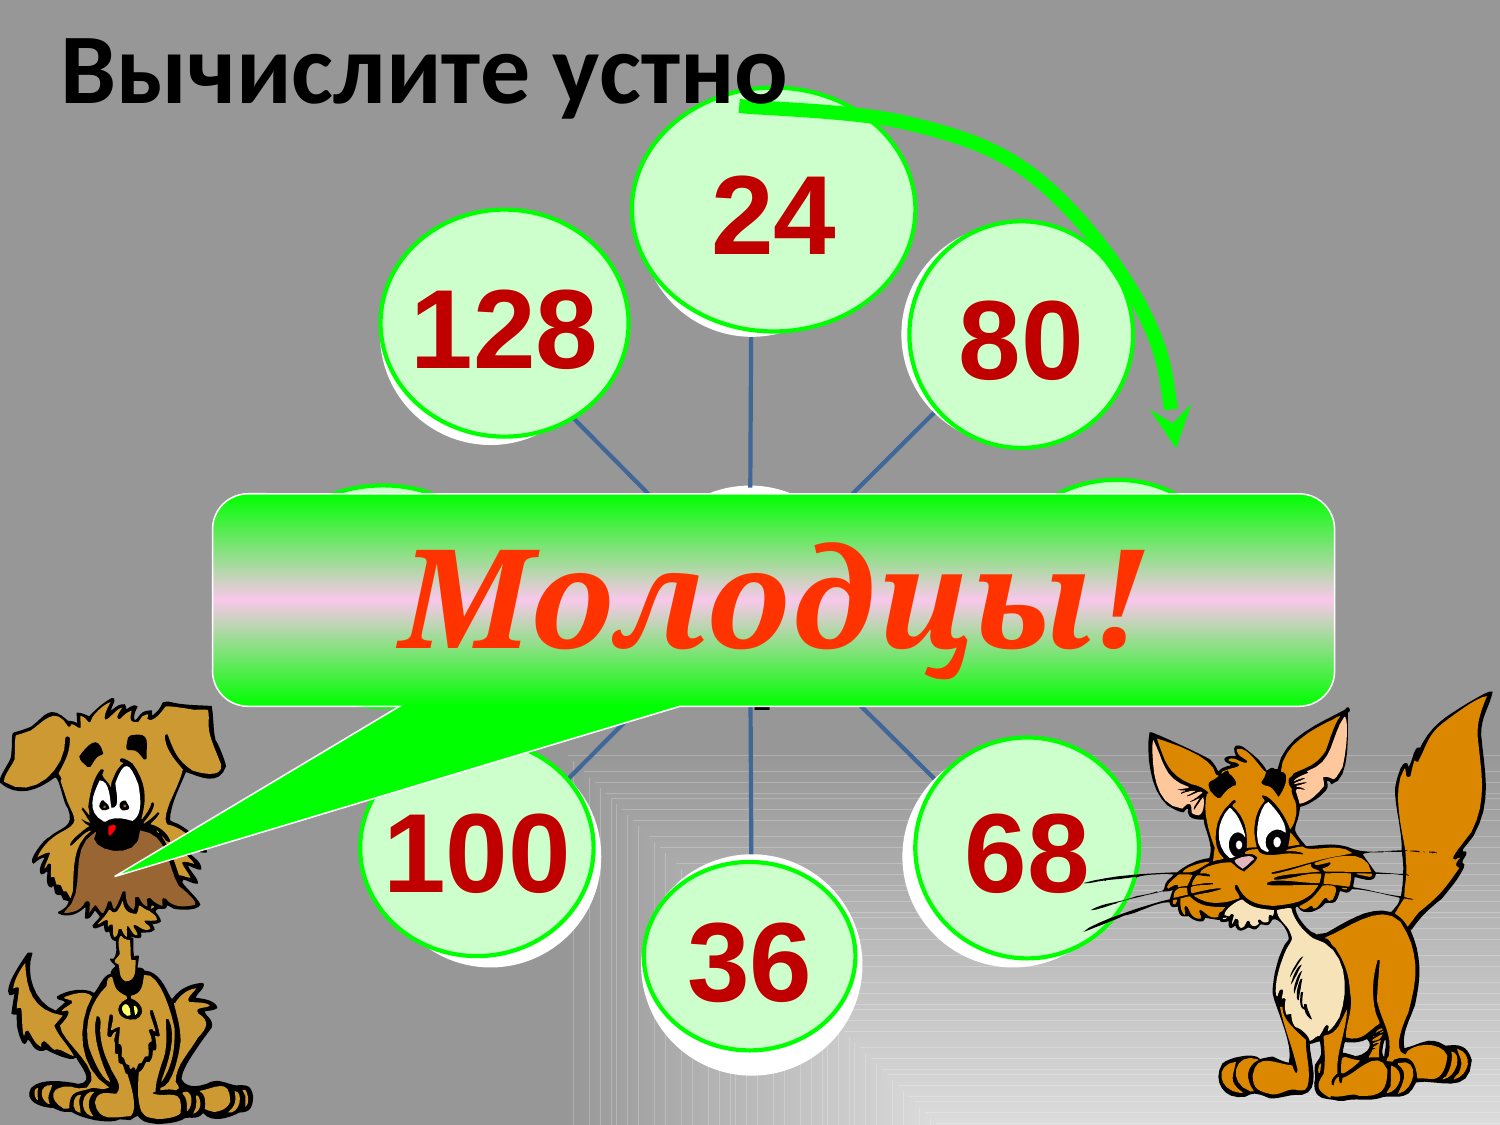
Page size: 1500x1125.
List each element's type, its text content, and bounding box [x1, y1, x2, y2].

picture [1082, 680, 1500, 1105]
text_box Вычислите устно [0, 0, 1022, 131]
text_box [76, 113, 1427, 1078]
picture [0, 680, 256, 1125]
